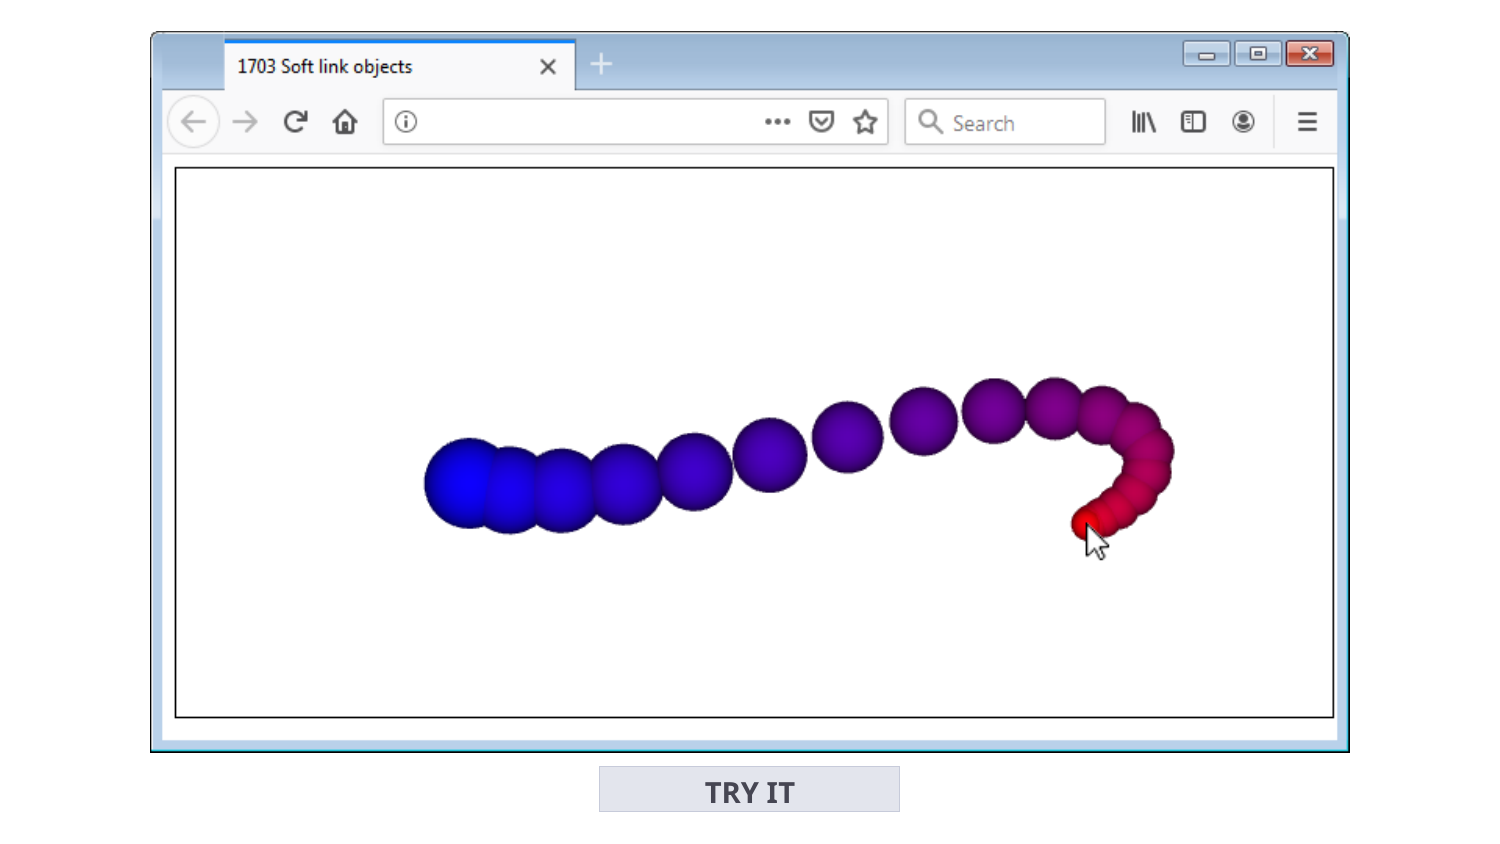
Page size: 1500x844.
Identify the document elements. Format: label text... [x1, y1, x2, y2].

text_box TRY IT [599, 766, 900, 812]
picture [149, 31, 1351, 753]
